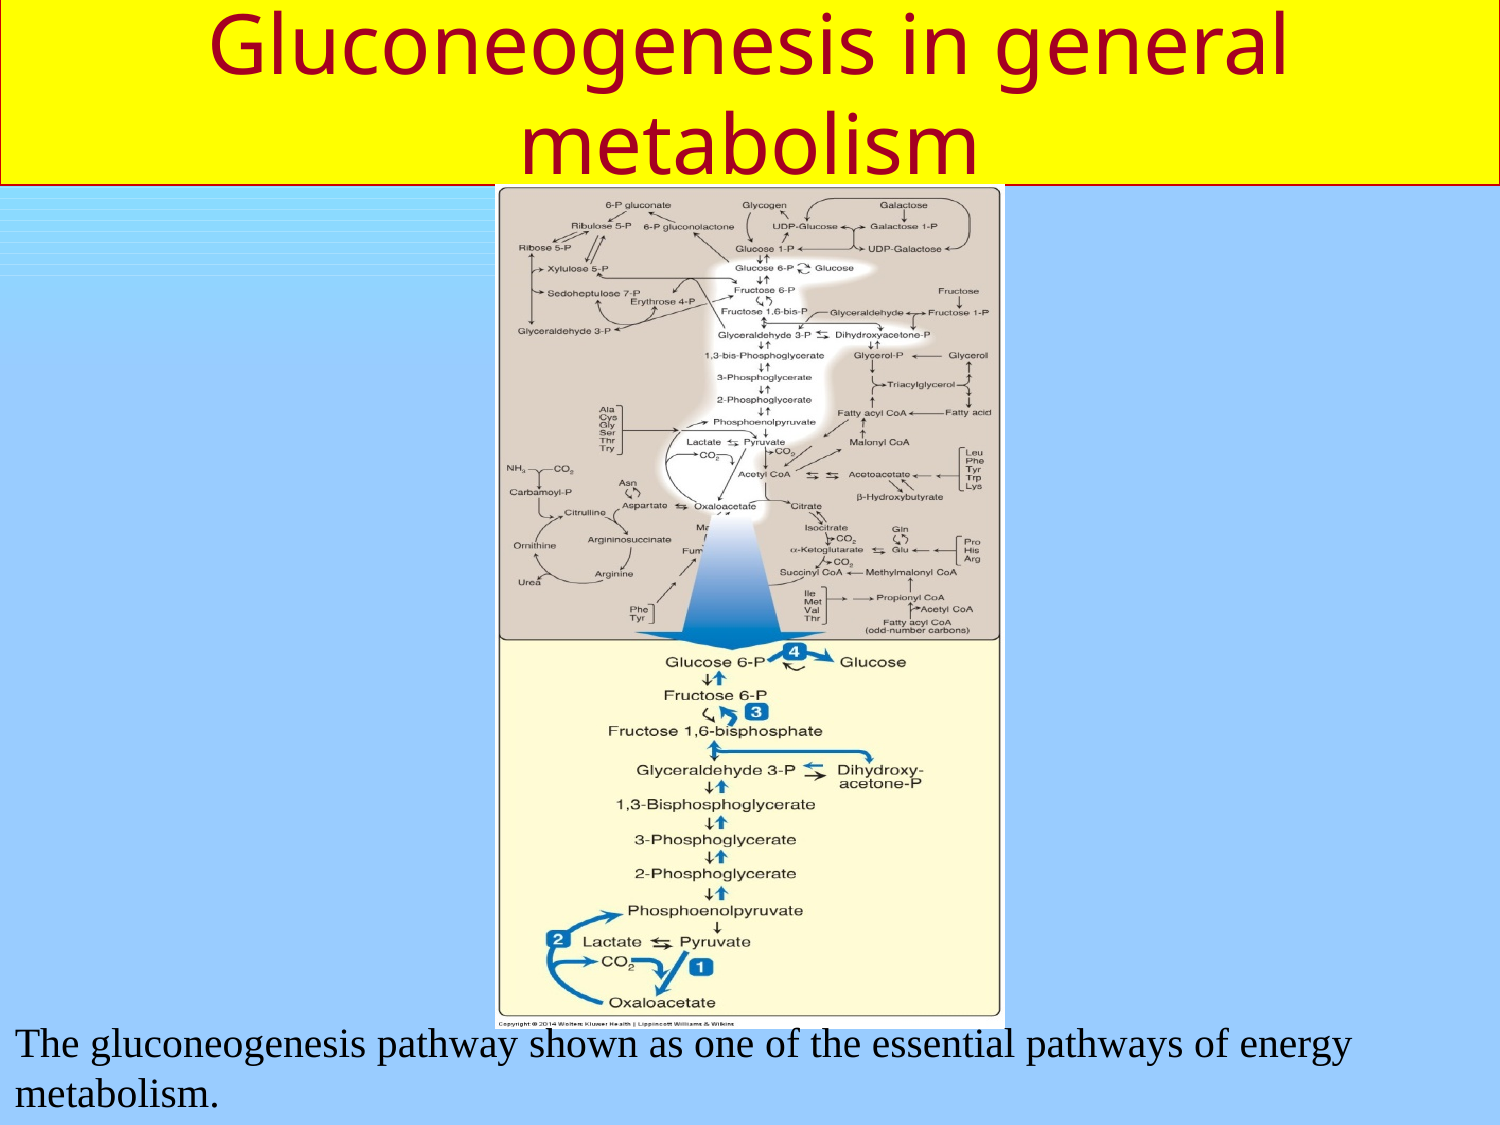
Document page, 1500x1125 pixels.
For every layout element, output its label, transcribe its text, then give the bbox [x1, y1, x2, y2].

title Gluconeogenesis in general metabolism [0, 0, 1500, 186]
picture [495, 184, 1005, 1029]
text_box The gluconeogenesis pathway shown as one of the essential pathways of energy metabolism. [0, 1008, 1500, 1124]
